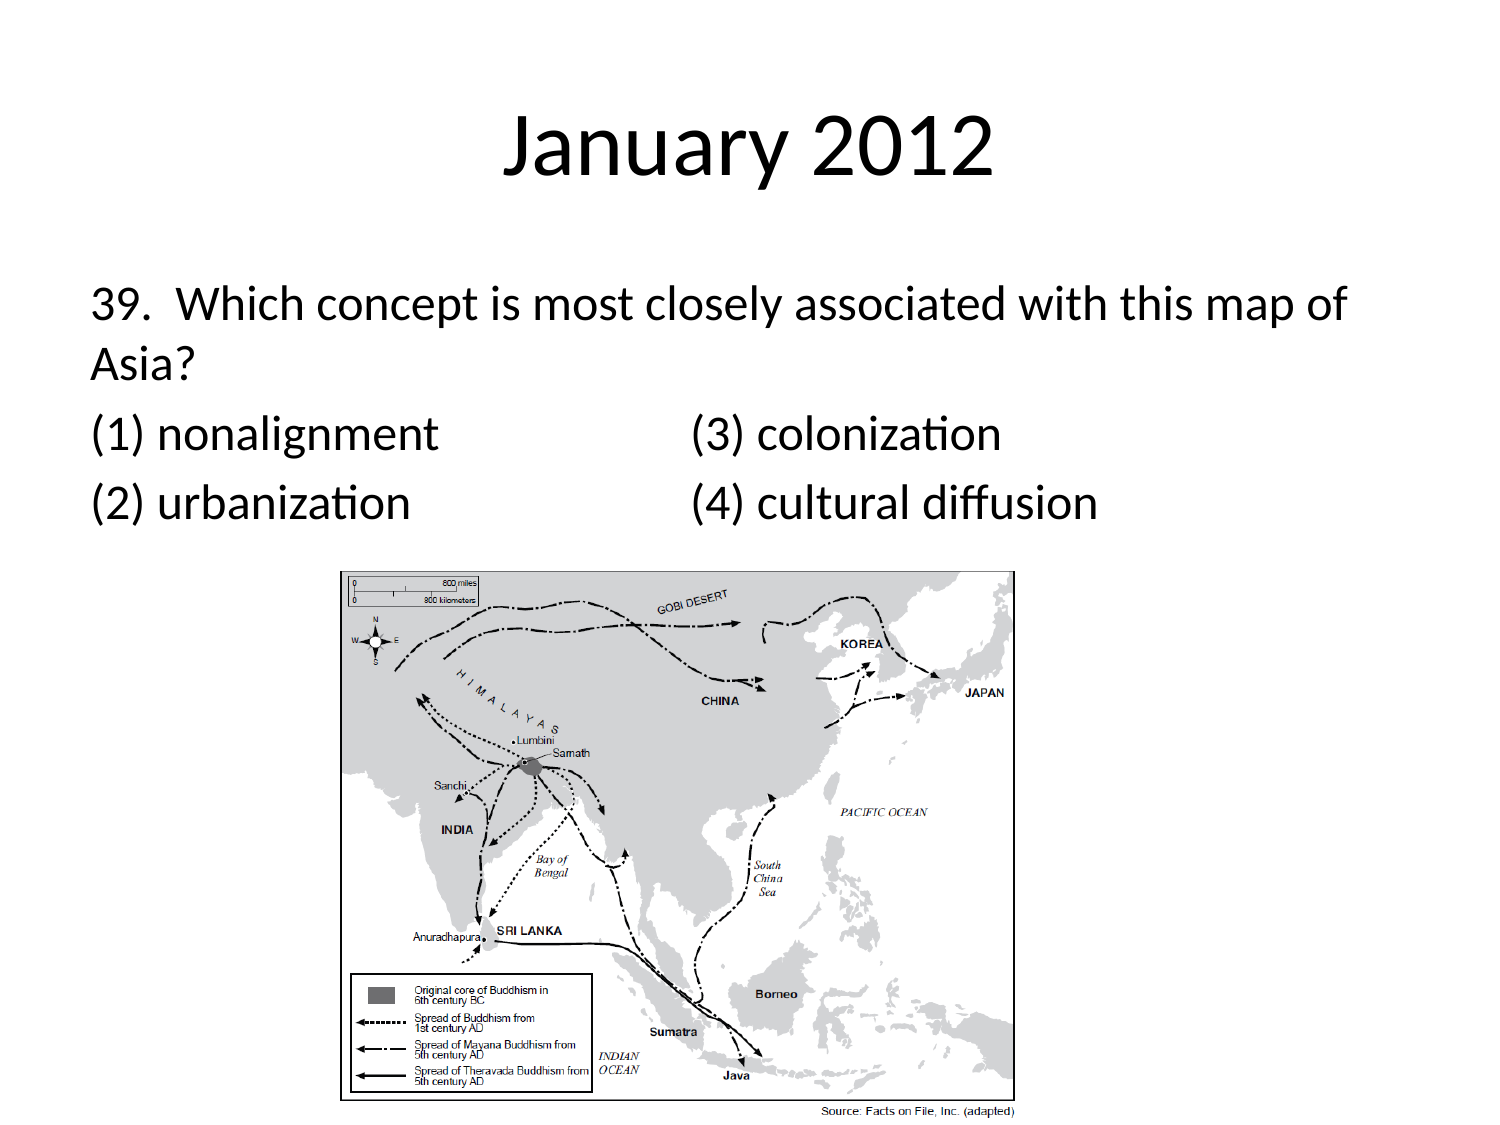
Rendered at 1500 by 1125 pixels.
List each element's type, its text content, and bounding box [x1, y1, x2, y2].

title January 2012 [75, 45, 1425, 233]
list 39. Which concept is most closely associated with this map of Asia? (1) nonalignment (3) colonization (2) urbanization (4) cultural diffusion [75, 262, 1425, 1005]
picture [324, 561, 1038, 1125]
